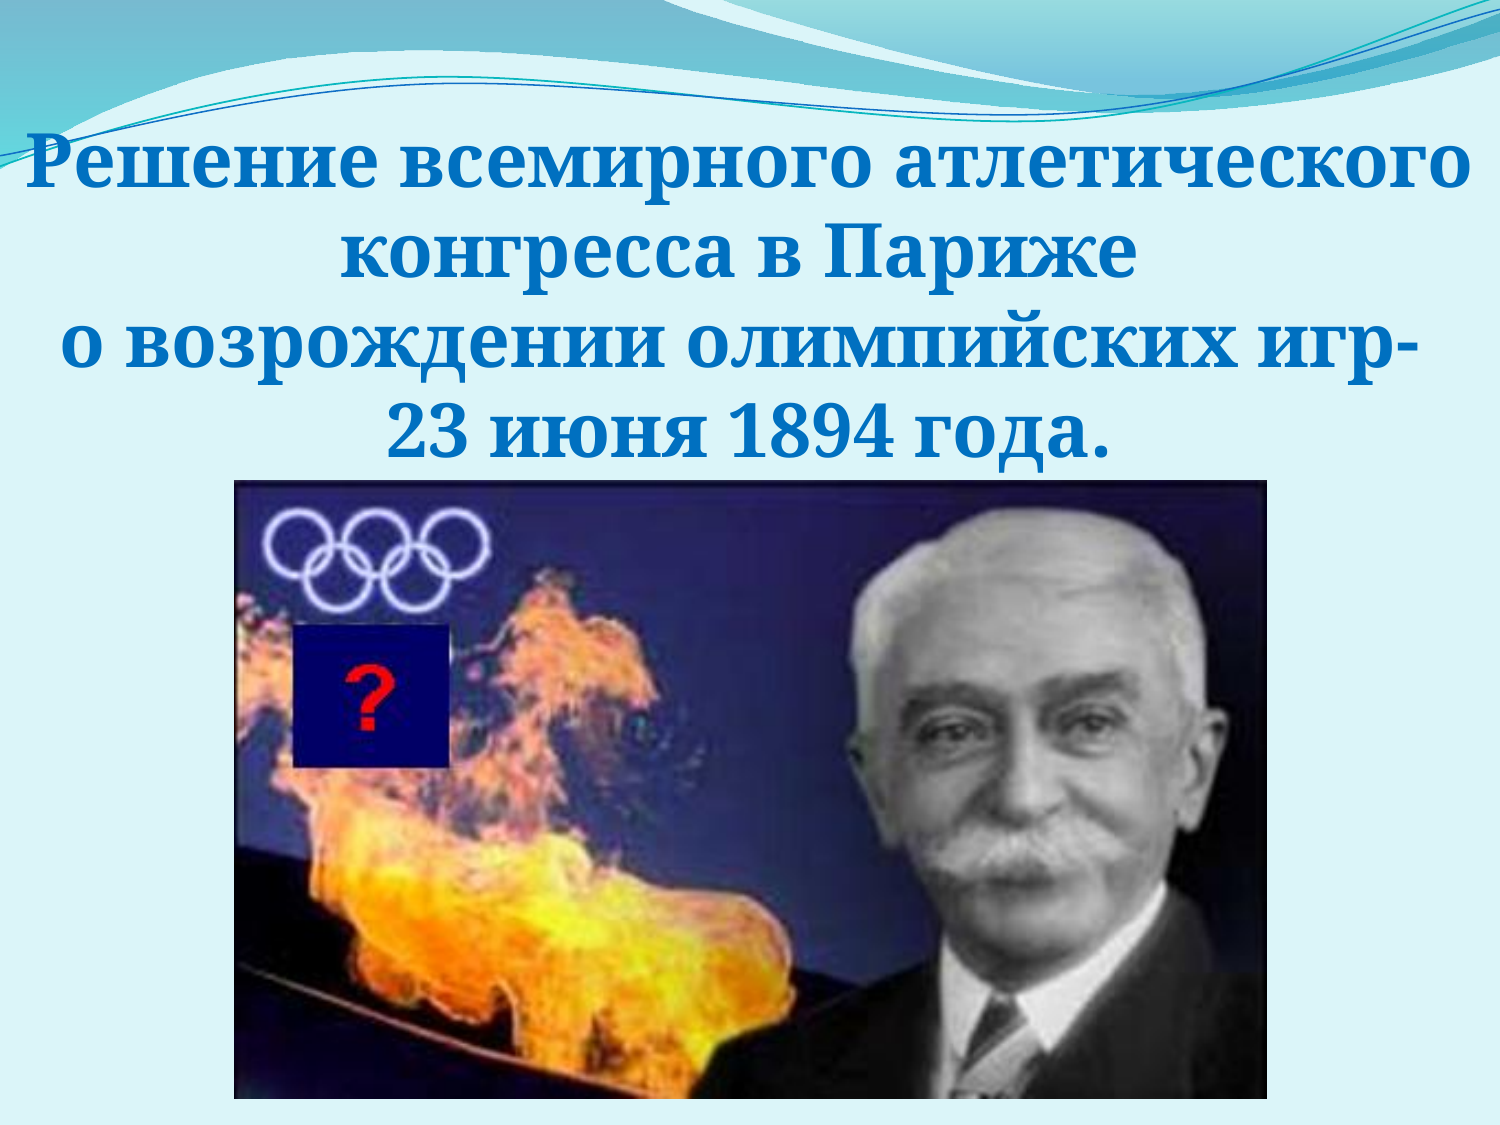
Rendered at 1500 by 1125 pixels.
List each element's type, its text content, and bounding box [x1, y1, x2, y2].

text_box Решение всемирного атлетического конгресса в Париже о возрождении олимпийских игр- 23 июня 1894 года. [0, 105, 1500, 481]
picture [234, 480, 1267, 1100]
